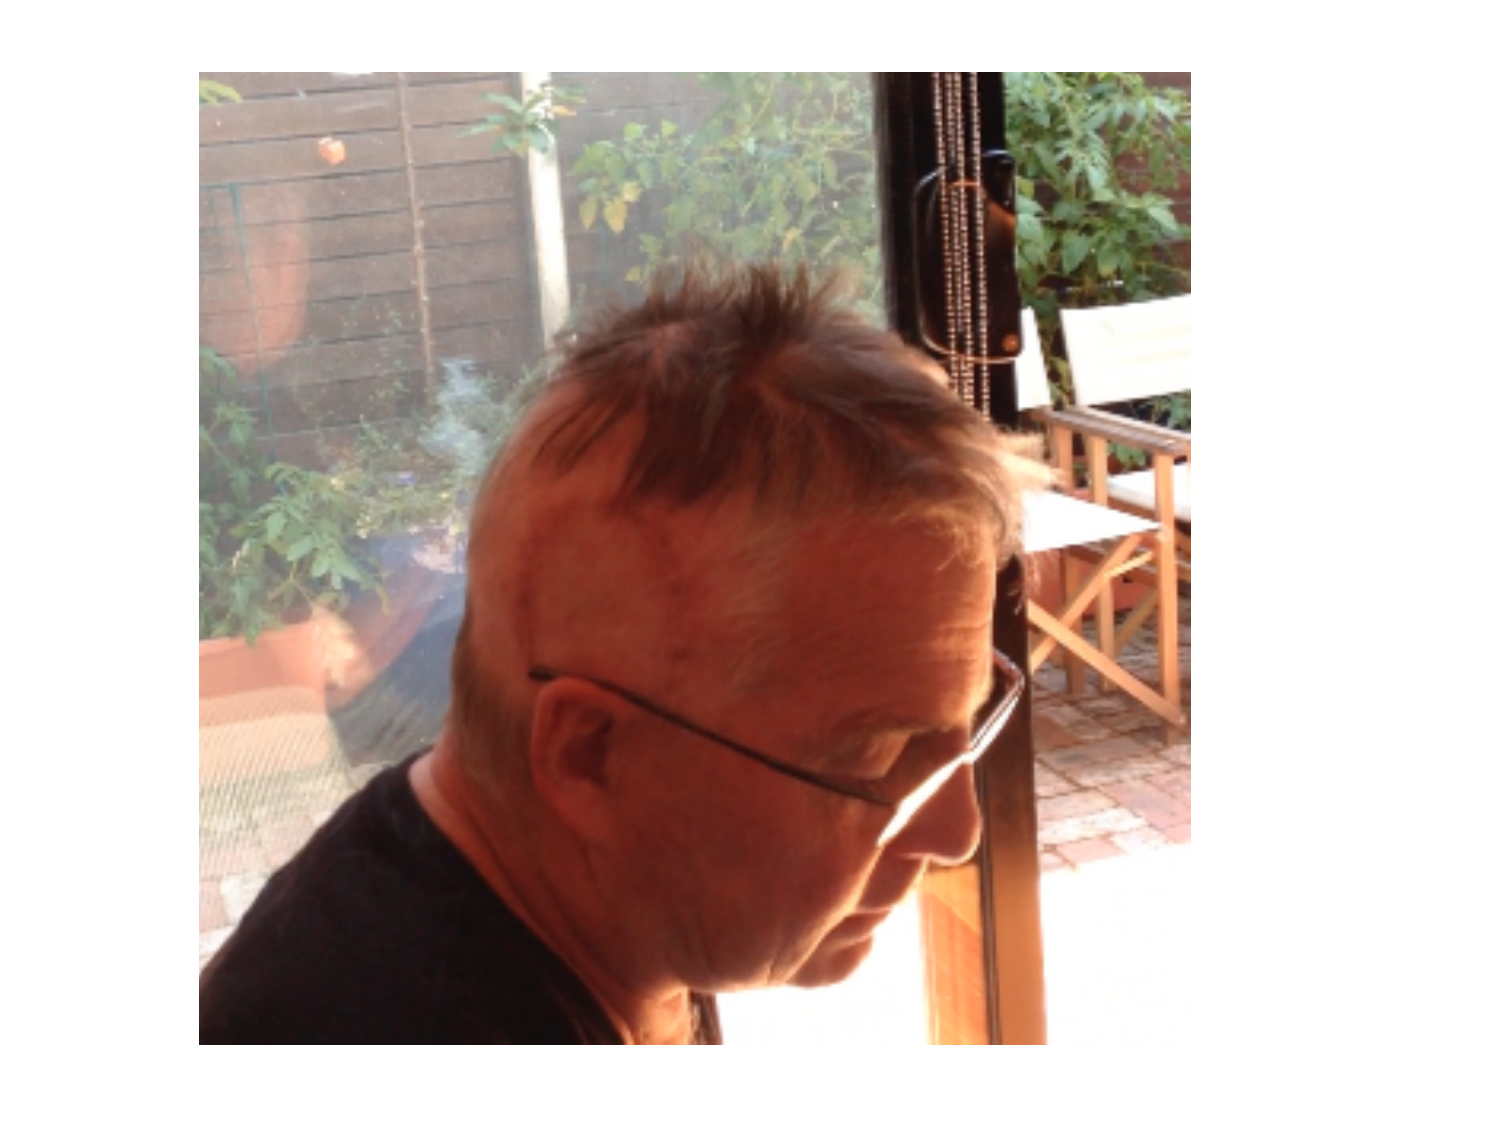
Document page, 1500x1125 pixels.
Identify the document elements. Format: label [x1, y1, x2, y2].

picture [199, 72, 1191, 1045]
